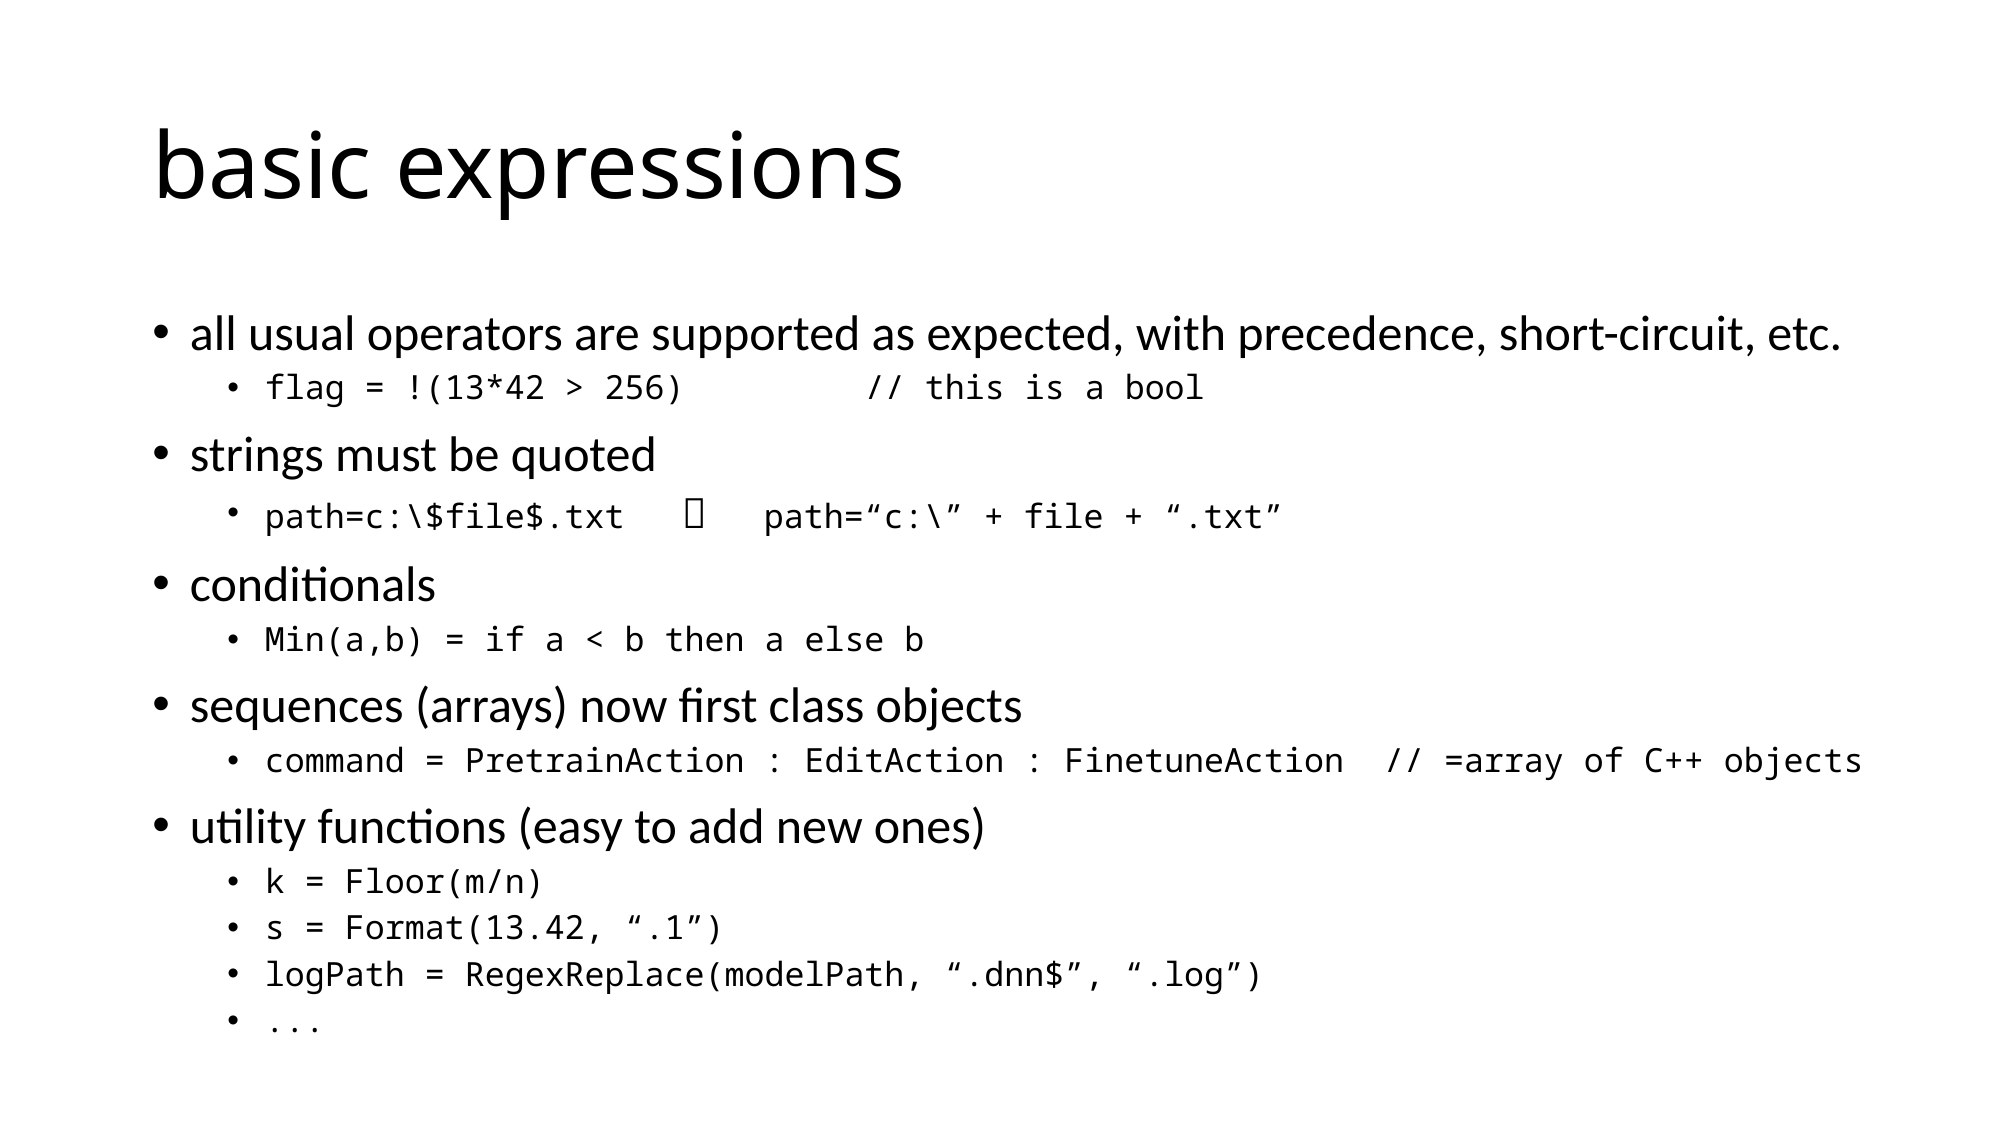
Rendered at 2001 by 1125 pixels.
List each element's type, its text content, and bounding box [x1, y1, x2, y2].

list all usual operators are supported as expected, with precedence, short-circuit, etc. flag = !(13*42 > 256) // this is a bool strings must be quoted path=c:\$file$.txt  path=“c:\” + file + “.txt” conditionals Min(a,b) = if a < b then a else b sequences (arrays) now first class objects command = PretrainAction : EditAction : FinetuneAction // =array of C++ objects utility functions (easy to add new ones) k = Floor(m/n) s = Format(13.42, “.1”) logPath = RegexReplace(modelPath, “.dnn$”, “.log”) ... [137, 299, 1923, 1014]
title basic expressions [137, 59, 1863, 278]
